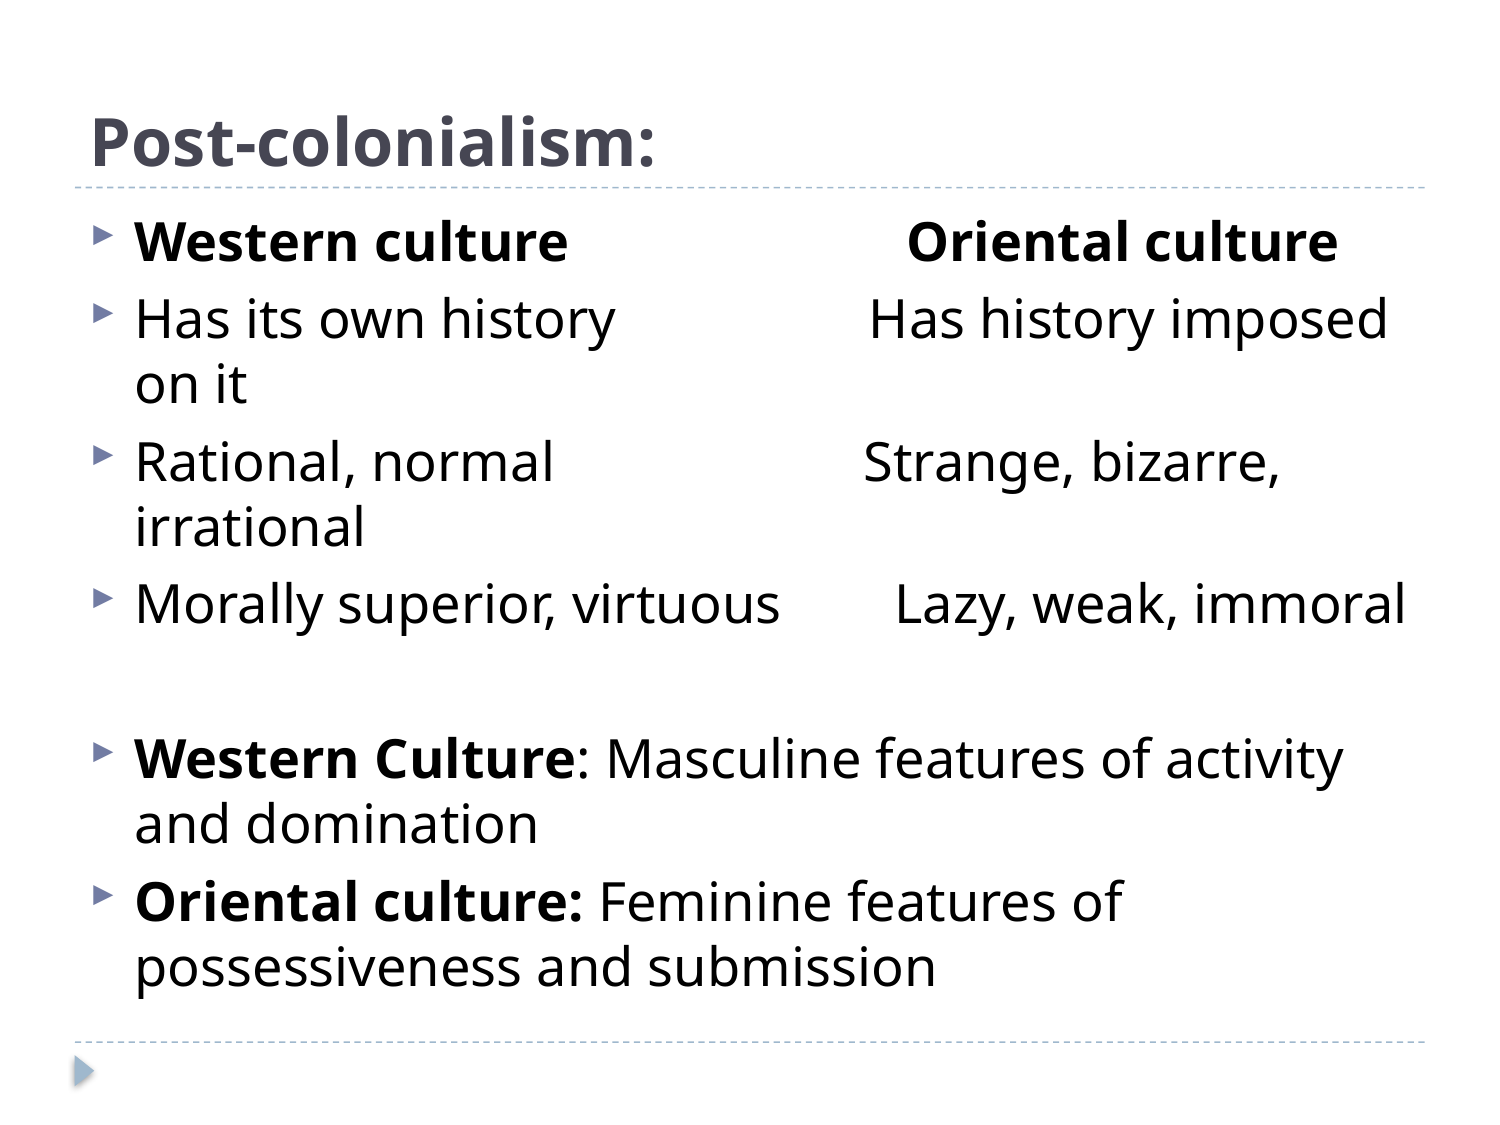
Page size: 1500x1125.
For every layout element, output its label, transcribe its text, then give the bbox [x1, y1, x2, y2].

list Western culture Oriental culture Has its own history Has history imposed on it Rational, normal Strange, bizarre, irrational Morally superior, virtuous Lazy, weak, immoral Western Culture: Masculine features of activity and domination Oriental culture: Feminine features of possessiveness and submission [75, 200, 1425, 1010]
title Post-colonialism: [75, 24, 1425, 188]
